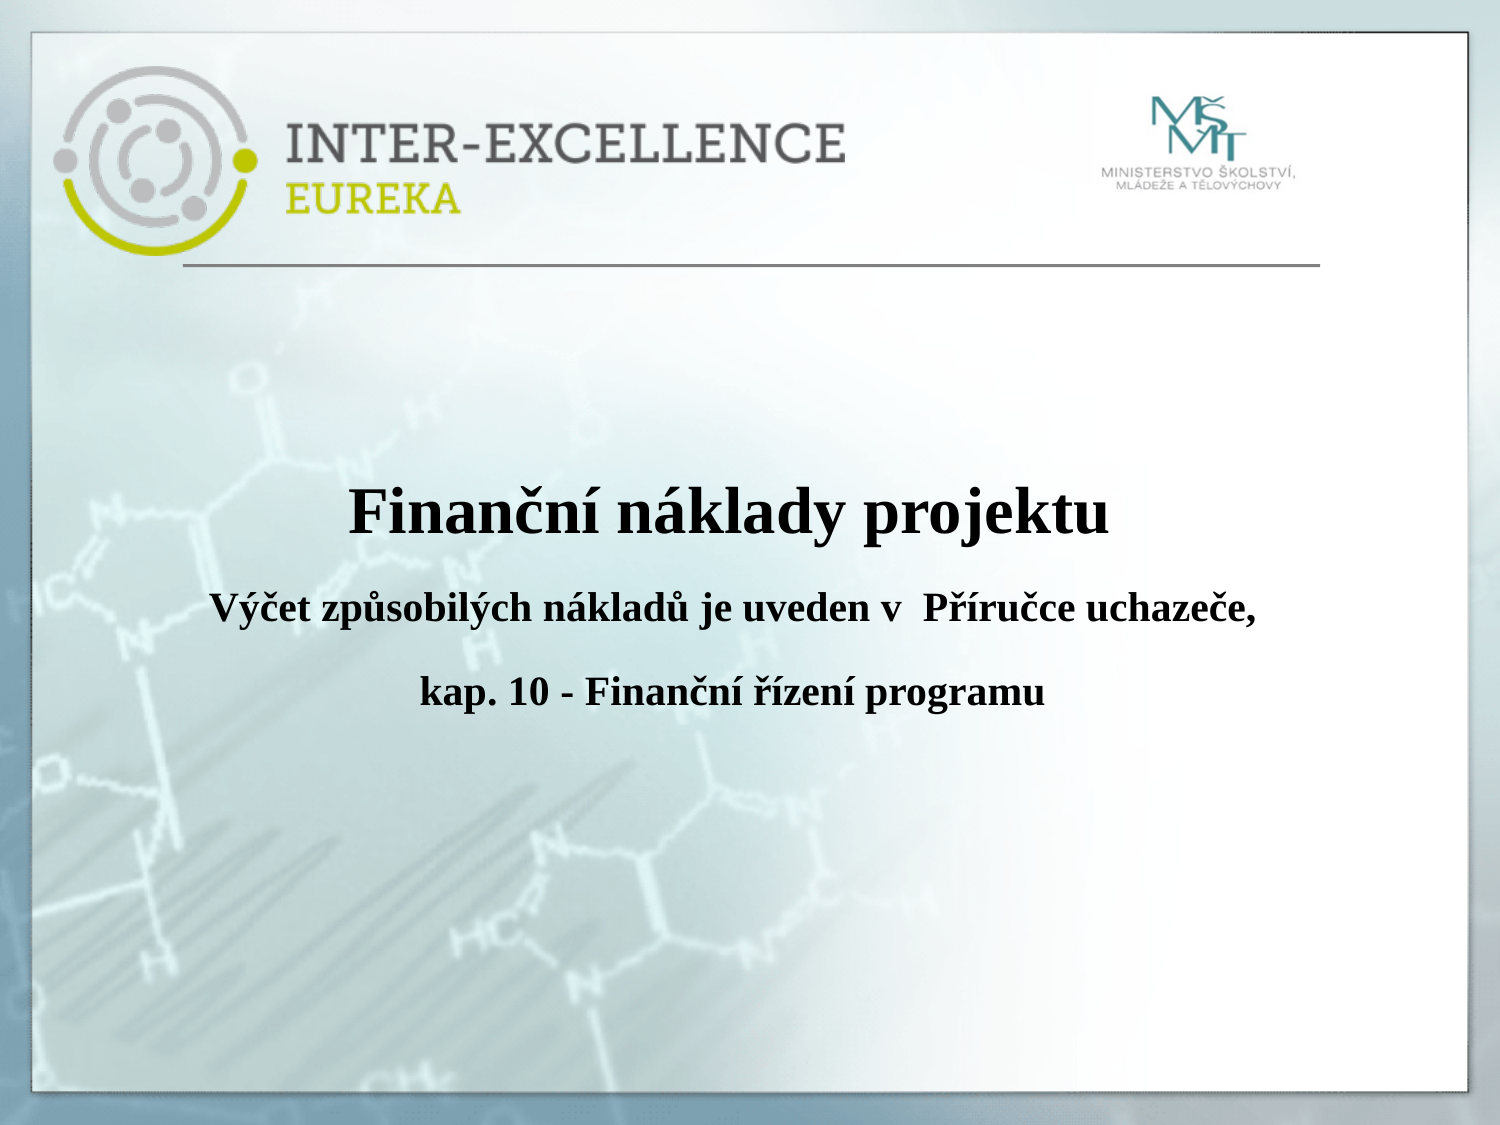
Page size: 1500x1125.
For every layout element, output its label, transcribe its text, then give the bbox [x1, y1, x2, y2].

list Finanční náklady projektu Výčet způsobilých nákladů je uveden v Příručce uchazeče, kap. 10 - Finanční řízení programu [123, 302, 1353, 988]
picture [0, 0, 1500, 1125]
